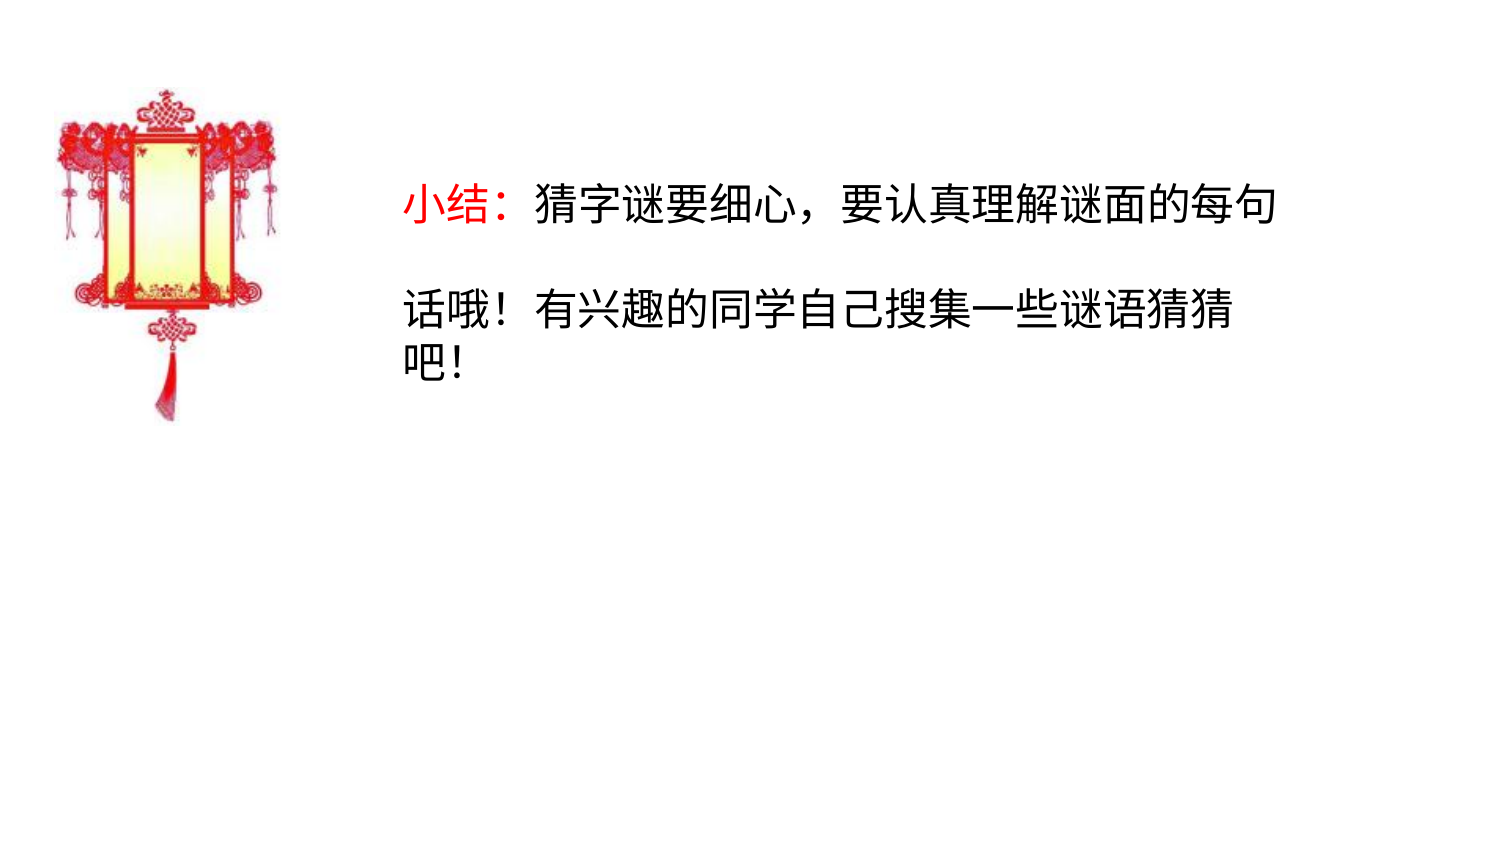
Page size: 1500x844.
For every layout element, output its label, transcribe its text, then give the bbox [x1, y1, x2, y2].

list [54, 87, 282, 426]
text_box 小结：猜字谜要细心，要认真理解谜面的每句 话哦！有兴趣的同学自己搜集一些谜语猜猜吧！ [391, 171, 1331, 393]
